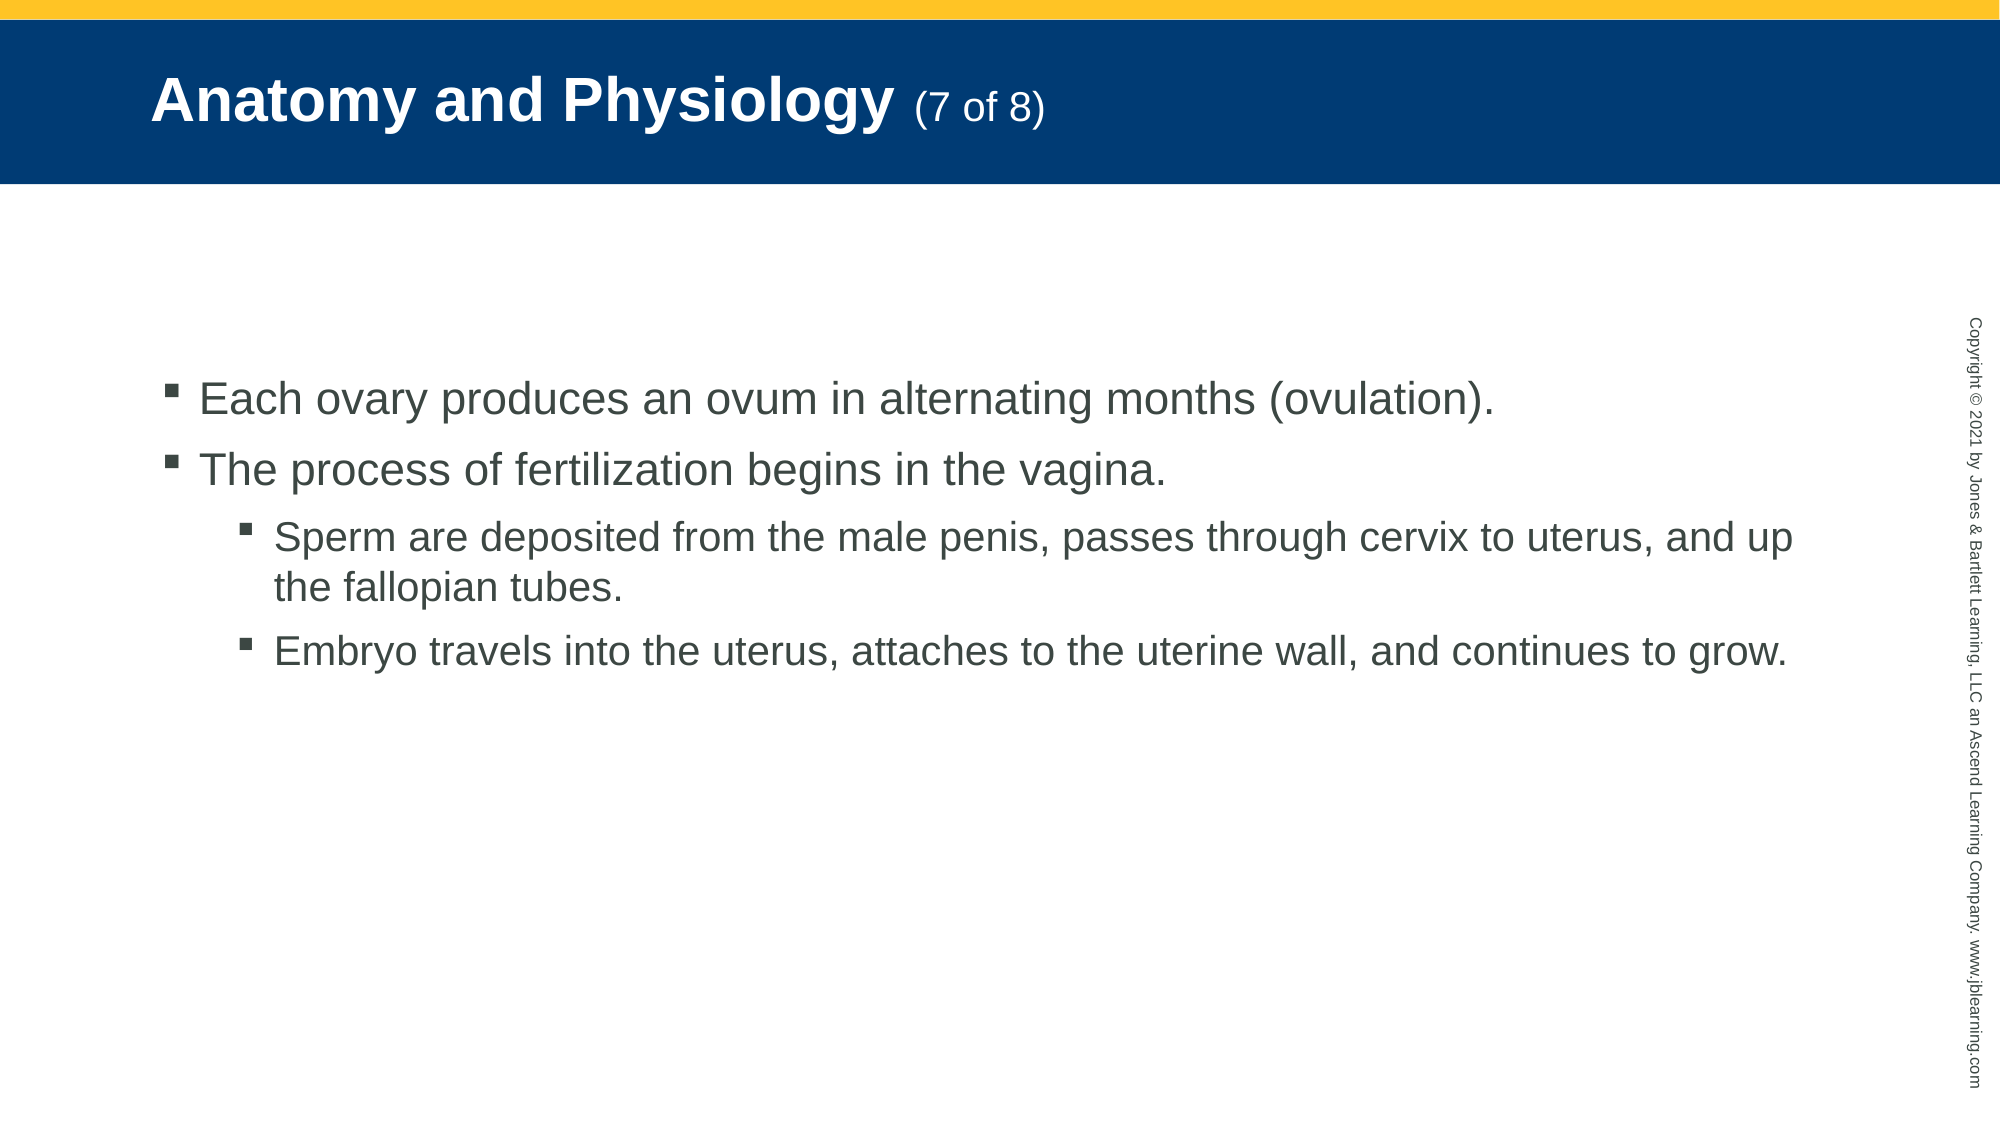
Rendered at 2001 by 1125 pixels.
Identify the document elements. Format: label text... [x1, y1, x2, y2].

title Anatomy and Physiology (7 of 8) [0, 19, 2000, 185]
list Each ovary produces an ovum in alternating months (ovulation). The process of fertilization begins in the vagina. Sperm are deposited from the male penis, passes through cervix to uterus, and up the fallopian tubes. Embryo travels into the uterus, attaches to the uterine wall, and continues to grow. [146, 361, 1859, 1016]
